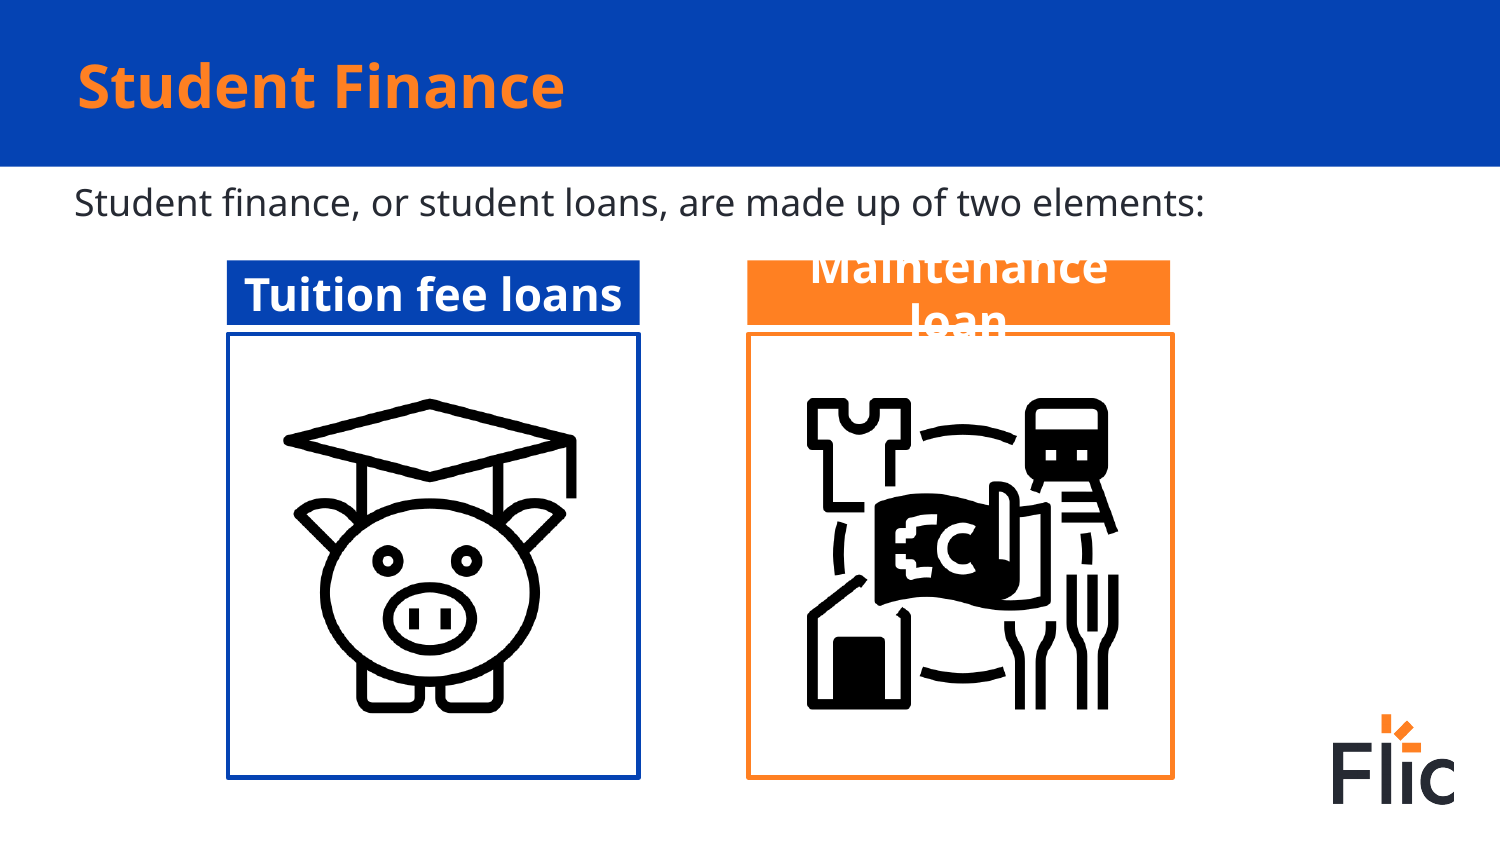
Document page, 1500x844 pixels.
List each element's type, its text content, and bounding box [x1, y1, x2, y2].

picture [750, 335, 1171, 776]
text_box Student finance, or student loans, are made up of two elements: [59, 164, 1359, 240]
text_box Maintenance loan [747, 260, 1171, 325]
picture [1333, 714, 1454, 805]
title Student Finance [62, 41, 998, 127]
text_box Tuition fee loans [226, 260, 640, 325]
picture [229, 335, 637, 776]
